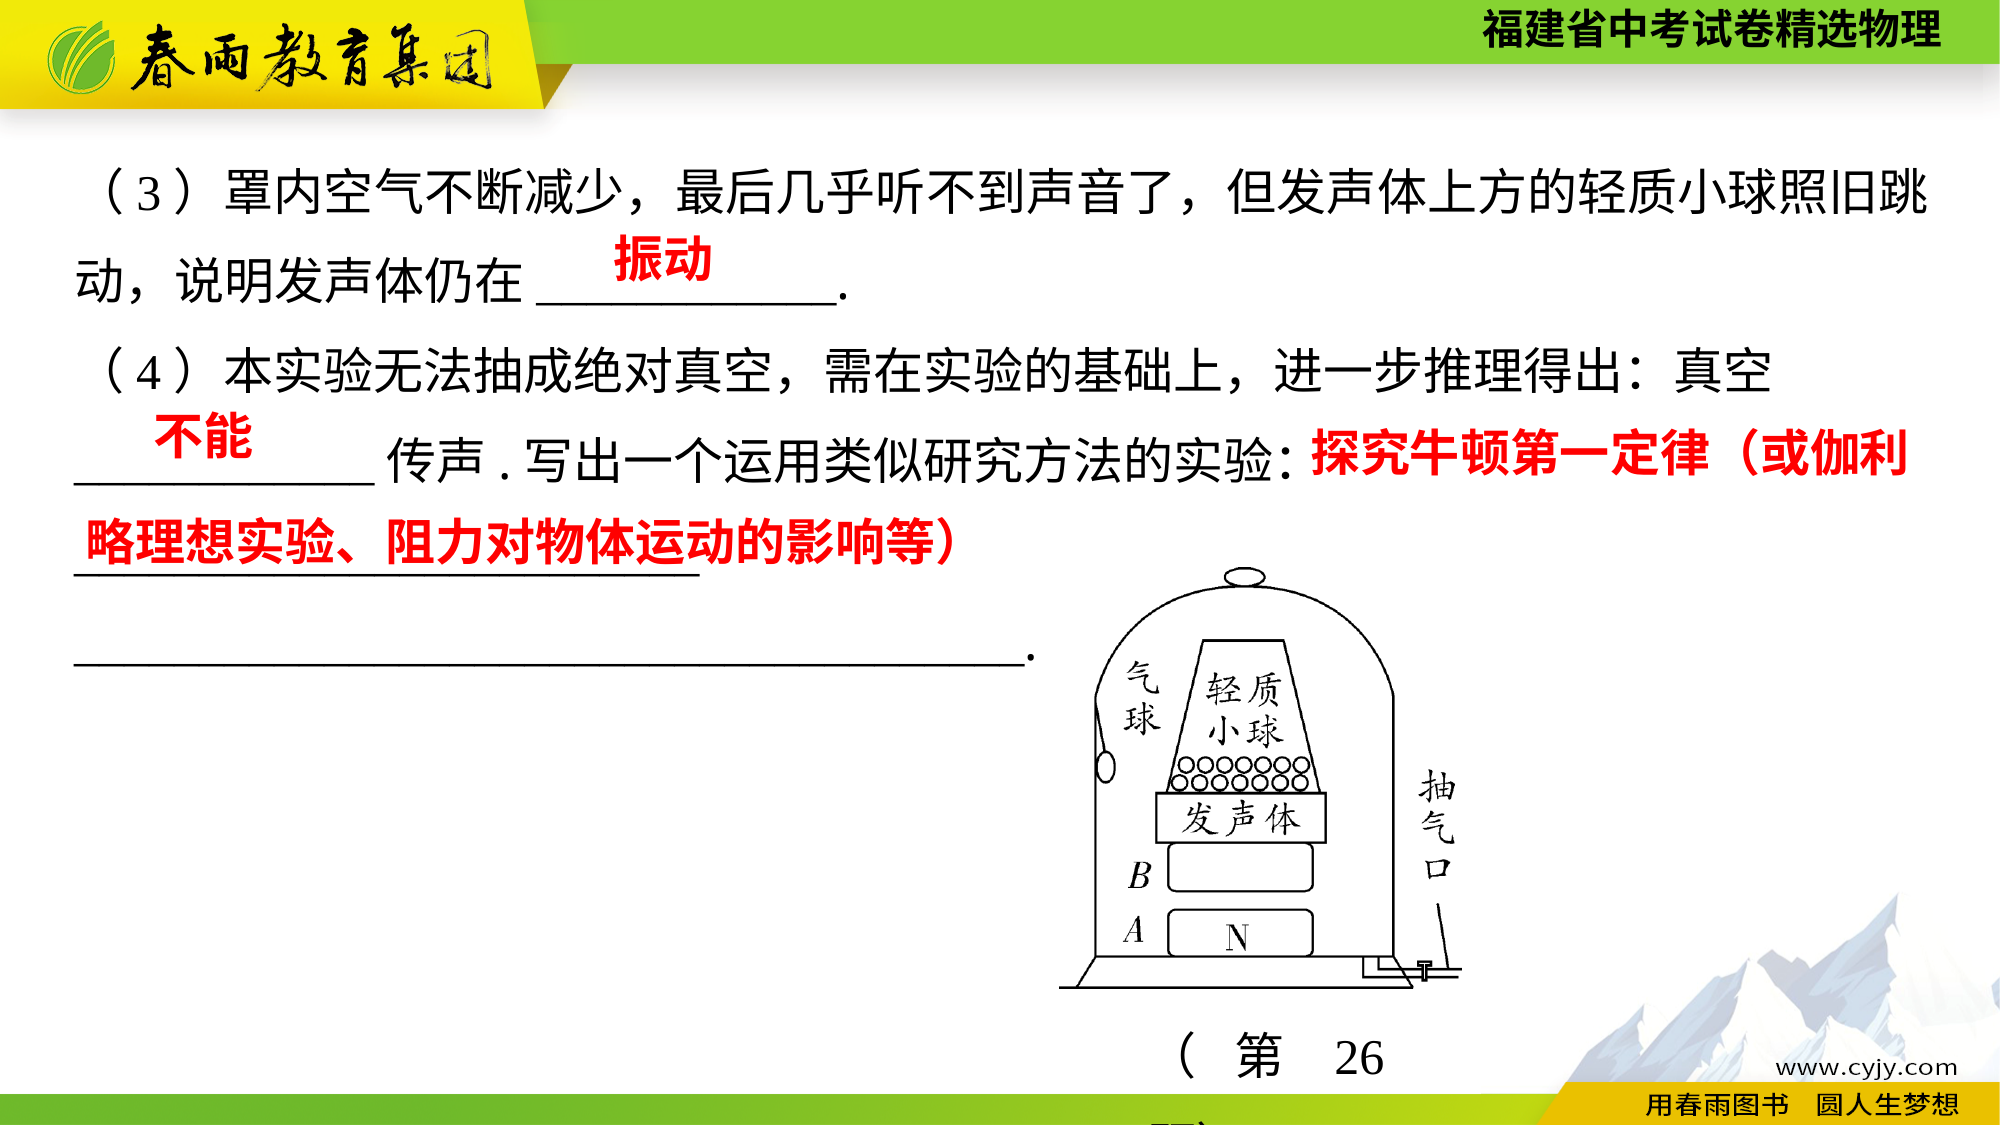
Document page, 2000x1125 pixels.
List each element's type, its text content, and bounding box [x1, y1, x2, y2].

text_box （第26题） [1131, 1012, 1411, 1093]
text_box 不能 [138, 397, 319, 472]
text_box 略理想实验、阻力对物体运动的影响等） [70, 472, 1001, 578]
text_box 探究牛顿第一定律（或伽利 [1295, 383, 1981, 489]
text_box 振动 [599, 219, 729, 295]
picture [0, 0, 2000, 1125]
list （3）罩内空气不断减少，最后几乎听不到声音了，但发声体上方的轻质小球照旧跳动，说明发声体仍在____________. （4）本实验无法抽成绝对真空，需在实验的基础上，进一步推理得出：真空____________传声.写出一个运用类似研究方法的实验：_________________________ ______________________________________. [59, 122, 1944, 592]
